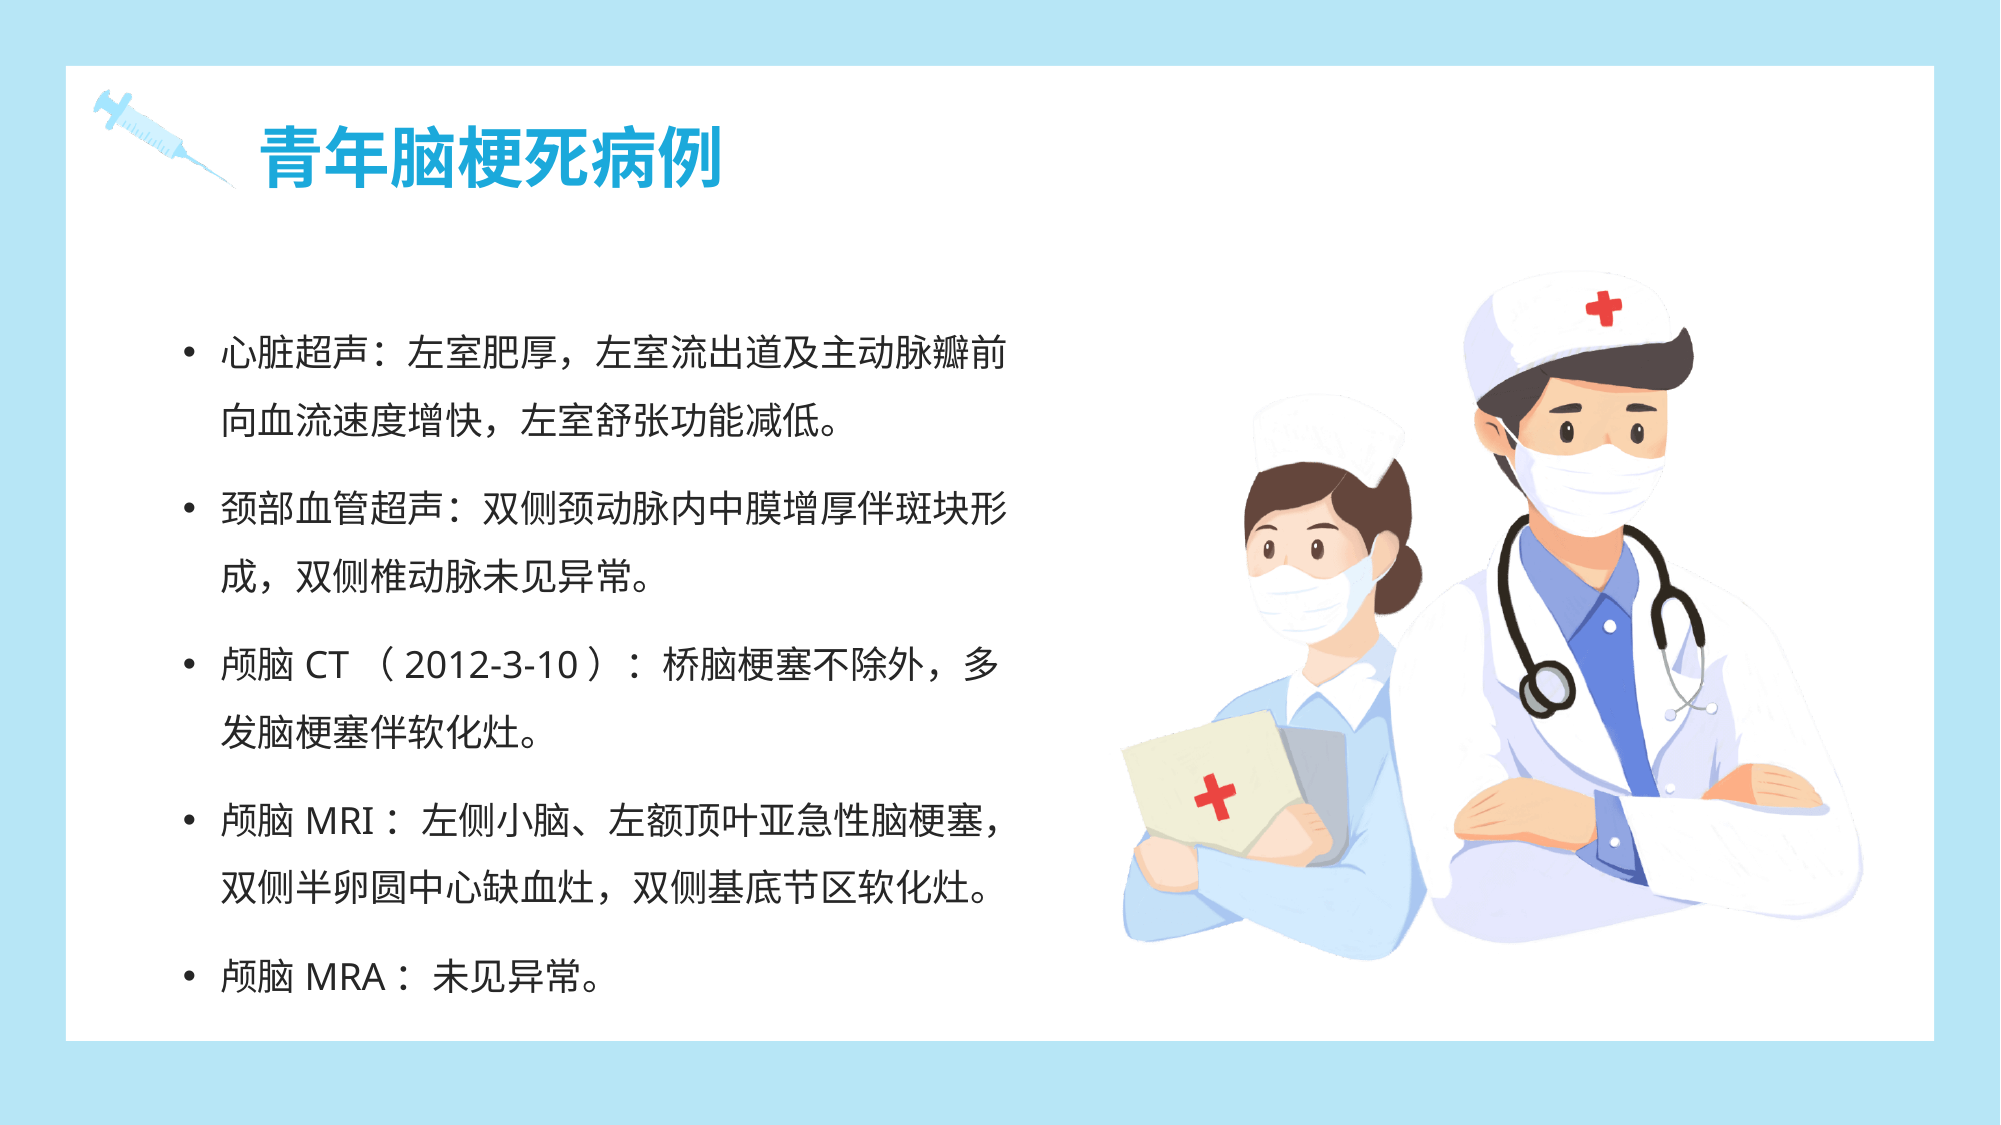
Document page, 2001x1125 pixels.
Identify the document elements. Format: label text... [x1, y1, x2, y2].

text_box 心脏超声：左室肥厚，左室流出道及主动脉瓣前向血流速度增快，左室舒张功能减低。 颈部血管超声：双侧颈动脉内中膜增厚伴斑块形成，双侧椎动脉未见异常。 颅脑CT（2012-3-10）：桥脑梗塞不除外，多发脑梗塞伴软化灶。 颅脑MRI：左侧小脑、左额顶叶亚急性脑梗塞，双侧半卵圆中心缺血灶，双侧基底节区软化灶。 颅脑MRA：未见异常。 [168, 299, 1039, 617]
text_box 青年脑梗死病例 [242, 107, 762, 197]
text_box [65, 65, 1935, 1042]
picture [78, 63, 258, 209]
picture [1108, 270, 1864, 963]
